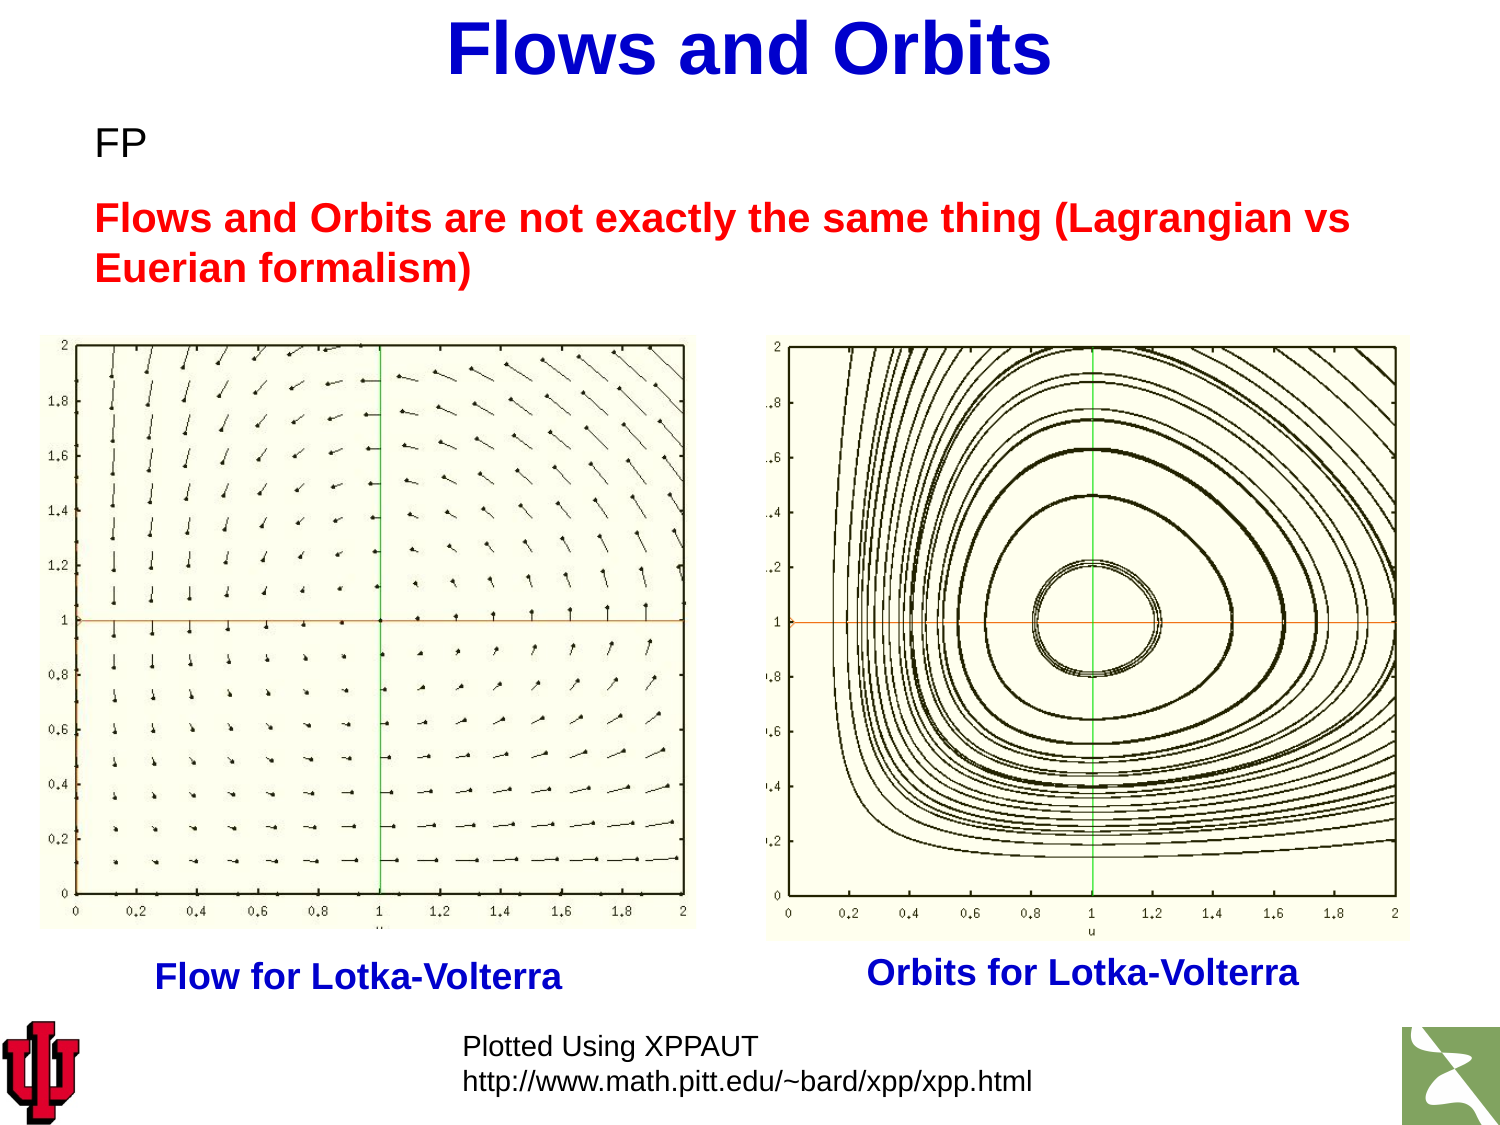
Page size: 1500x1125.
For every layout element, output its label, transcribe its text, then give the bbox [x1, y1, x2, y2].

picture [766, 335, 1410, 941]
text_box Plotted Using XPPAUT http://www.math.pitt.edu/~bard/xpp/xpp.html [447, 1020, 1112, 1105]
picture [1402, 1027, 1500, 1125]
picture [0, 1020, 80, 1125]
picture [39, 335, 697, 930]
title Flows and Orbits [0, 0, 1500, 90]
text_box Flow for Lotka-Volterra [139, 944, 597, 1004]
text_box Orbits for Lotka-Volterra [851, 950, 1325, 1001]
